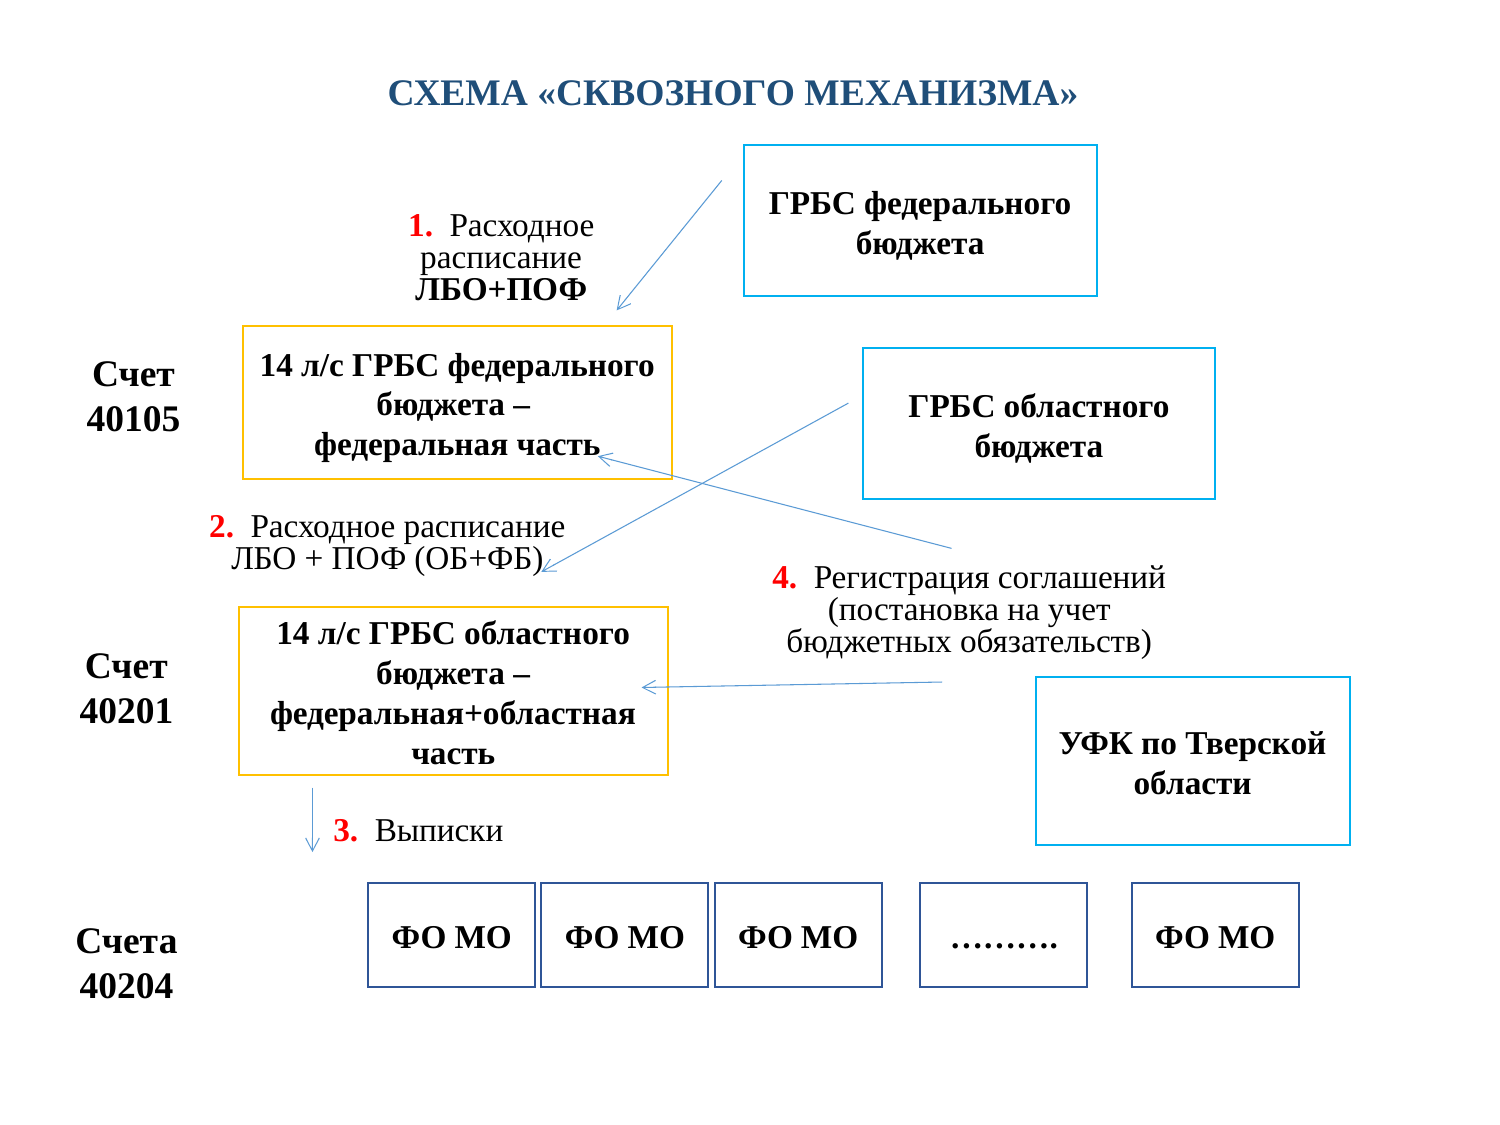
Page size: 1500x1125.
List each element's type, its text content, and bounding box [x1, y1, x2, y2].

text_box ГРБС областного бюджета [862, 347, 1216, 500]
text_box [641, 681, 943, 688]
text_box 14 л/с ГРБС областного бюджета – федеральная+областная часть [238, 606, 669, 776]
text_box УФК по Тверской области [1035, 676, 1351, 846]
text_box 1. Расходное расписание ЛБО+ПОФ [334, 203, 668, 314]
text_box Счет 40105 [37, 363, 230, 425]
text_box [541, 403, 849, 572]
text_box 3. Выписки [268, 808, 569, 856]
text_box 2. Расходное расписание ЛБО + ПОФ (ОБ+ФБ) [191, 504, 584, 584]
text_box ФО МО [540, 882, 709, 988]
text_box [616, 180, 722, 311]
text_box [597, 456, 952, 549]
text_box 4. Регистрация соглашений (постановка на учет бюджетных обязательств) [754, 526, 1185, 696]
text_box Счета 40204 [30, 930, 223, 991]
text_box ………. [919, 882, 1088, 988]
text_box 14 л/с ГРБС федерального бюджета – федеральная часть [242, 325, 673, 480]
text_box Счет 40201 [30, 655, 223, 717]
text_box ФО МО [367, 882, 536, 988]
text_box СХЕМА «СКВОЗНОГО МЕХАНИЗМА» [372, 60, 1094, 121]
text_box ФО МО [1131, 882, 1300, 988]
text_box ГРБС федерального бюджета [743, 144, 1098, 297]
text_box ФО МО [714, 882, 883, 988]
